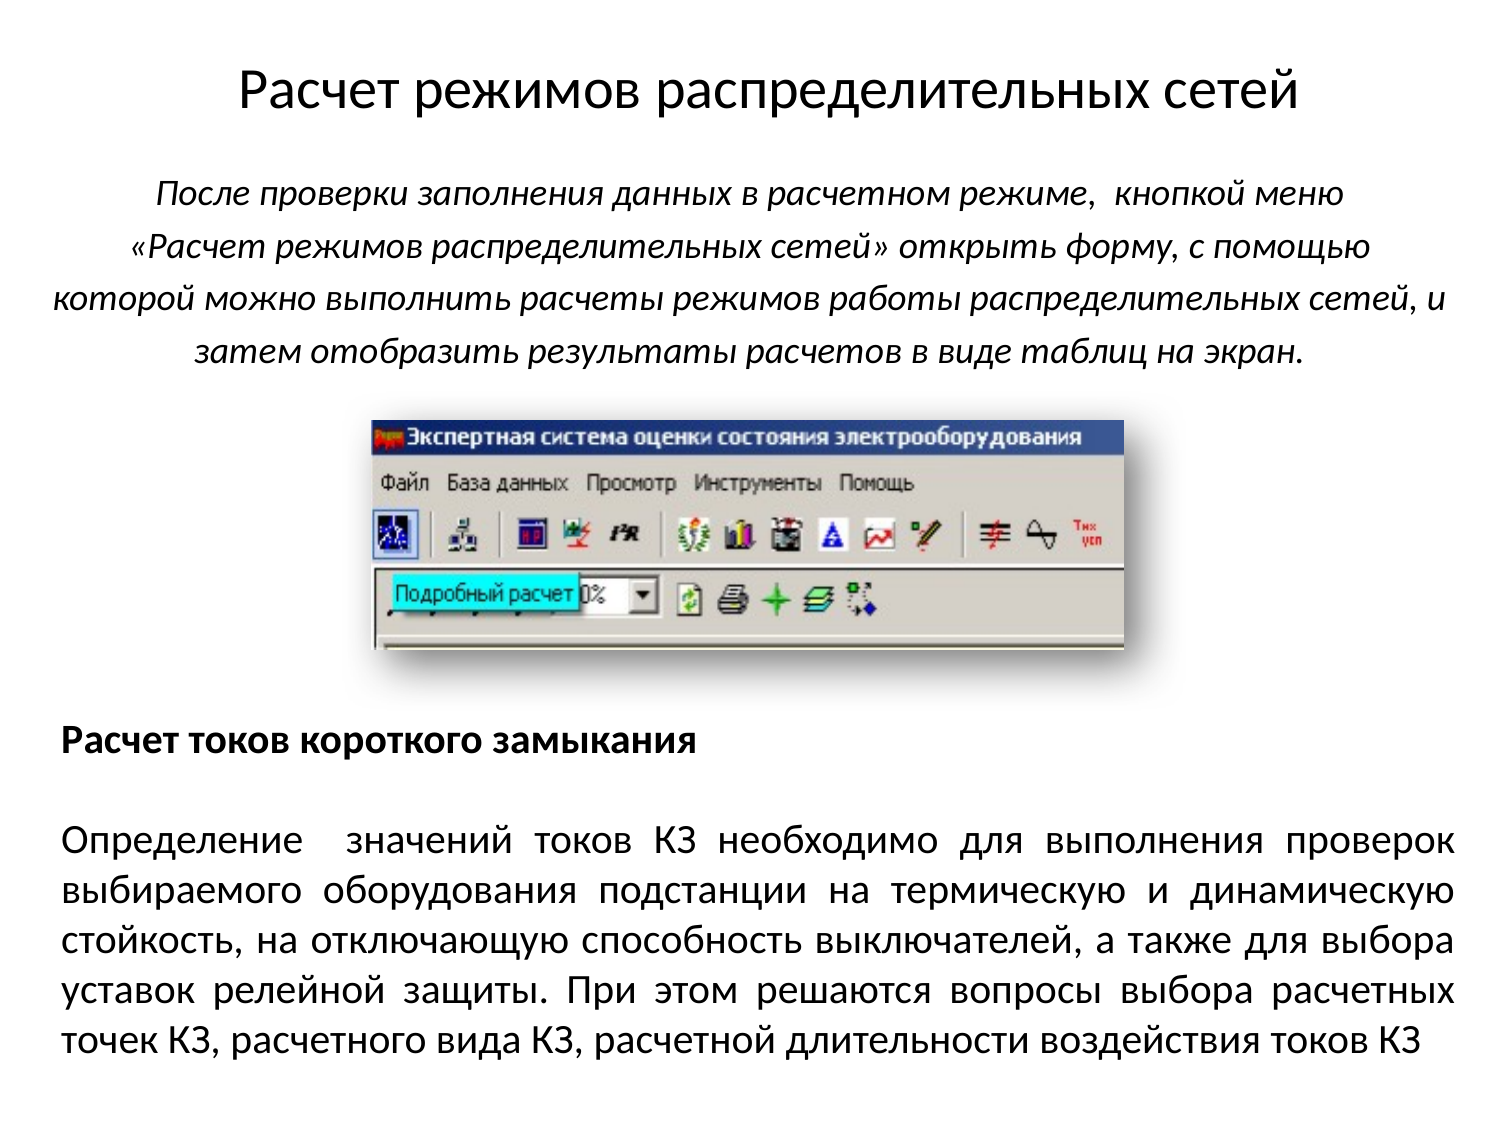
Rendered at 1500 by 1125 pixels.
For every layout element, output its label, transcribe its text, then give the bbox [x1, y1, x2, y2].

text_box Расчет токов короткого замыкания Определение значений токов КЗ необходимо для выполнения проверок выбираемого оборудования подстанции на термическую и динамическую стойкость, на отключающую способность выключателей, а также для выбора уставок релейной защиты. При этом решаются вопросы выбора расчетных точек КЗ, расчетного вида КЗ, расчетной длительности воздействия токов КЗ [46, 704, 1471, 1070]
text_box Расчет режимов распределительных сетей [223, 42, 1316, 128]
picture [371, 420, 1125, 651]
list После проверки заполнения данных в расчетном режиме, кнопкой меню «Расчет режимов распределительных сетей» открыть форму, с помощью которой можно выполнить расчеты режимов работы распределительных сетей, и затем отобразить результаты расчетов в виде таблиц на экран. [0, 160, 1500, 705]
